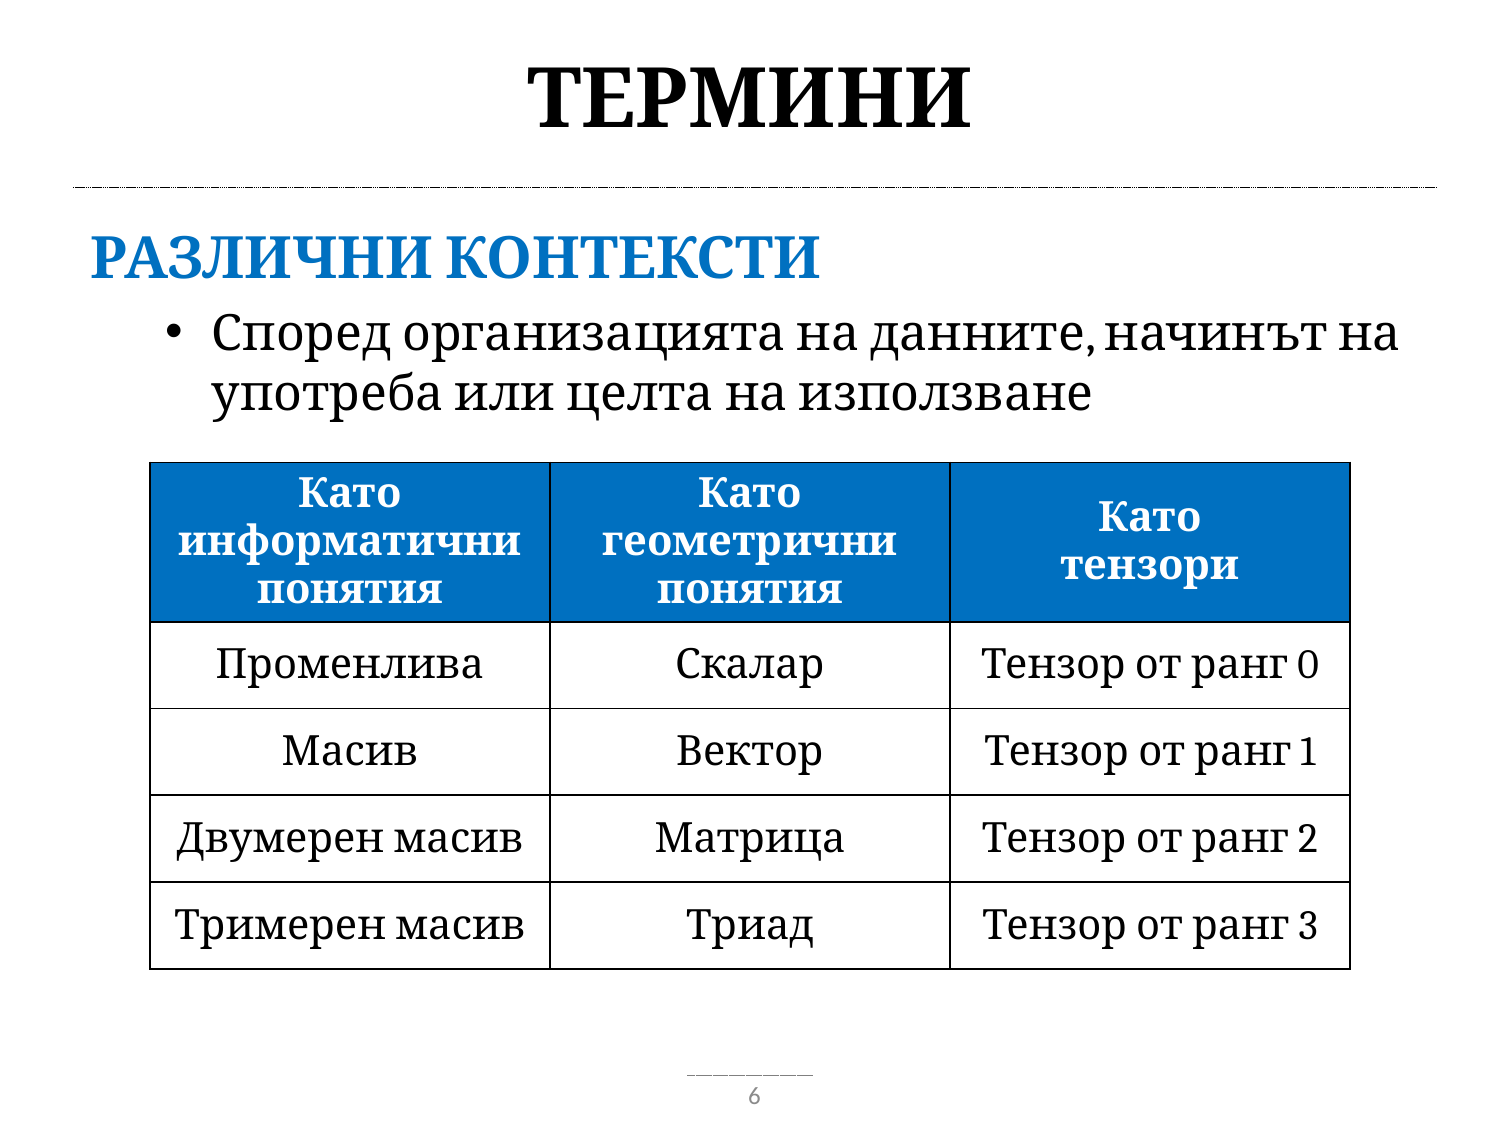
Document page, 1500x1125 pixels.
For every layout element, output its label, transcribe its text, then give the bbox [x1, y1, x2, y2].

table_cell Тензор от ранг 0 [951, 623, 1349, 708]
title Термини [0, 0, 1500, 188]
table_cell Триад [551, 883, 949, 968]
table_cell Скалар [551, 623, 949, 708]
list Различни контексти Според организацията на данните, начинът на употреба или целта на използване [75, 212, 1450, 1063]
table_cell Масив [151, 709, 549, 794]
table_cell Тримерен масив [151, 883, 549, 968]
table_header Като геометрични понятия [551, 463, 949, 621]
table_cell Матрица [551, 796, 949, 881]
table_cell Тензор от ранг 1 [951, 709, 1349, 794]
table_cell Тензор от ранг 3 [951, 883, 1349, 968]
table_header Като тензори [951, 463, 1349, 621]
table_cell Вектор [551, 709, 949, 794]
table_cell Двумерен масив [151, 796, 549, 881]
slide_number 6 [579, 1065, 930, 1125]
table_cell Променлива [151, 623, 549, 708]
table_header Като информатични понятия [151, 463, 549, 621]
table_cell Тензор от ранг 2 [951, 796, 1349, 881]
